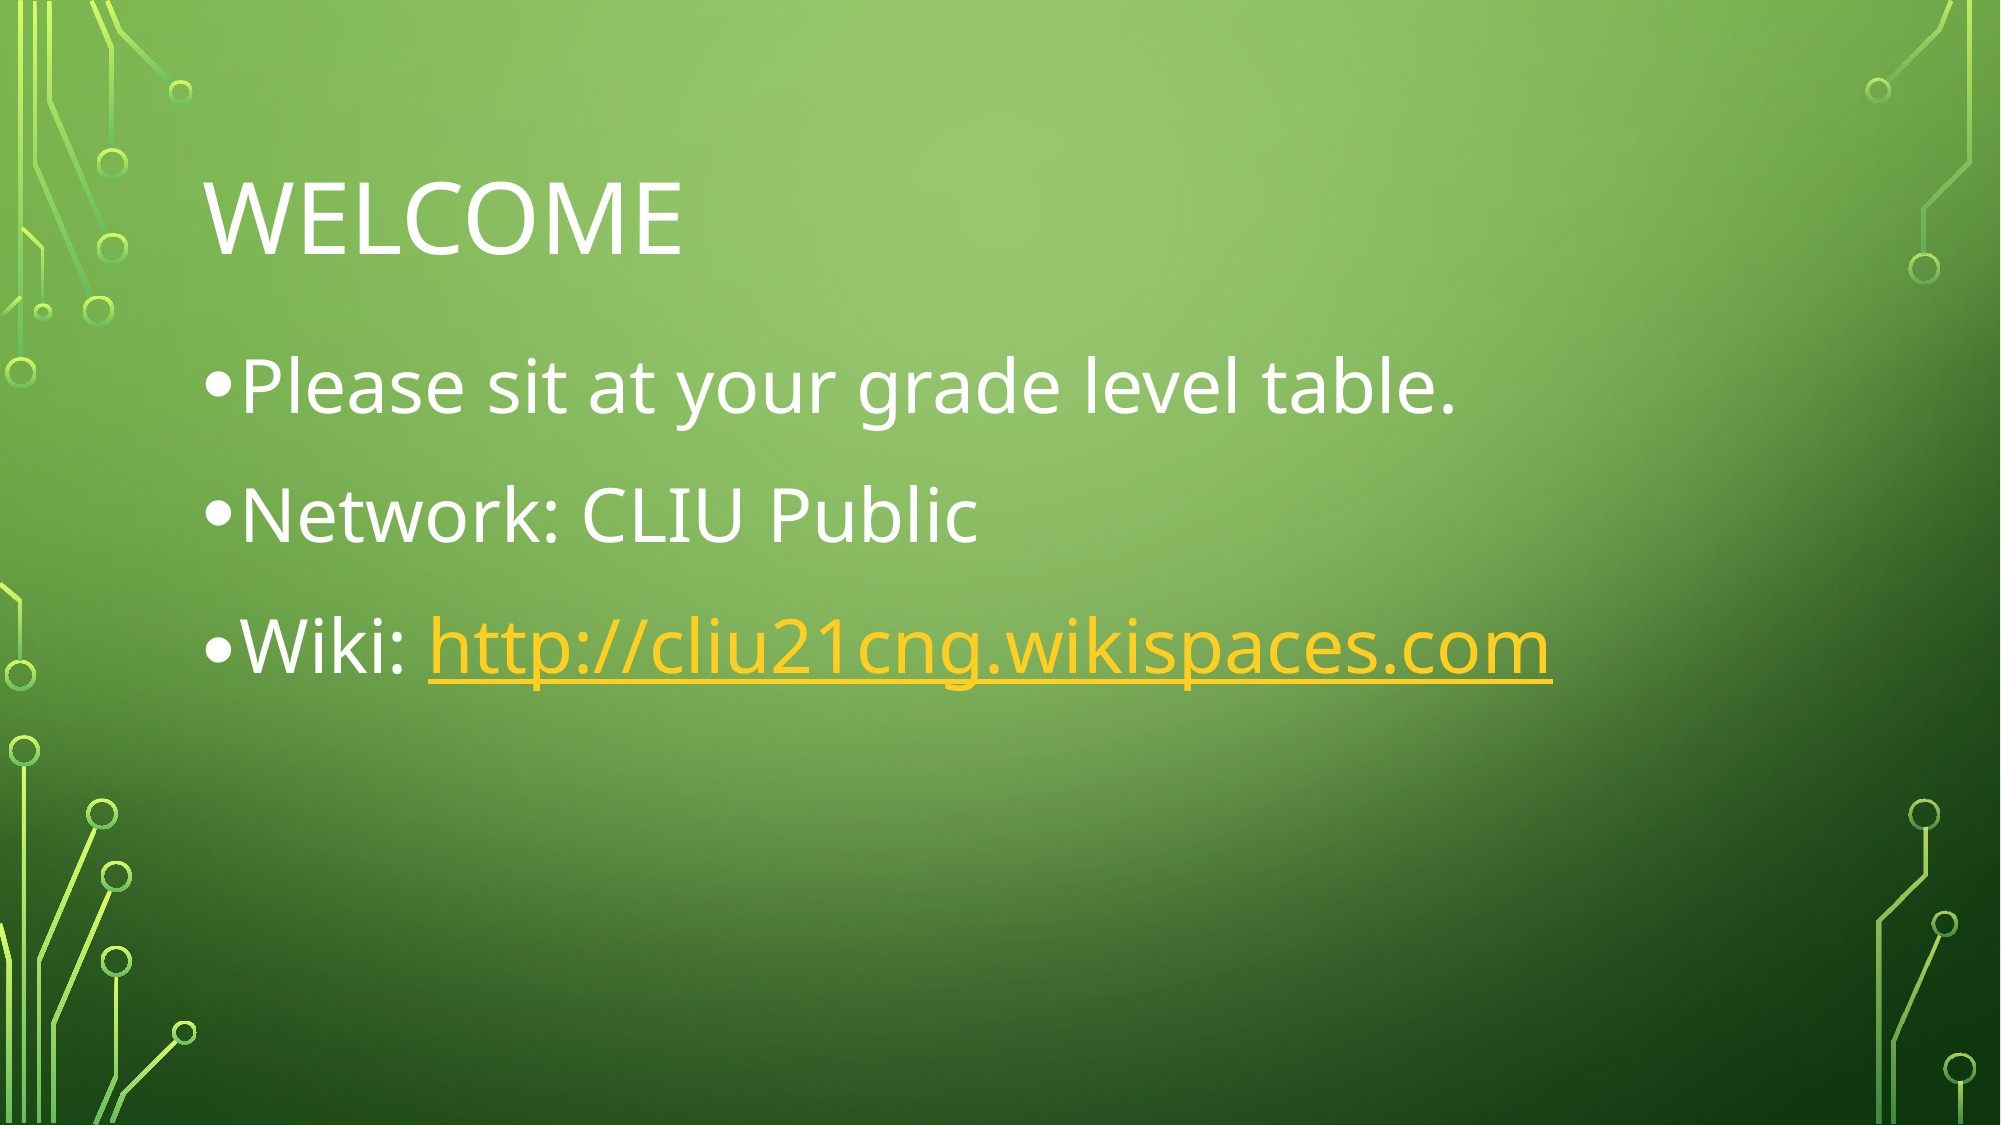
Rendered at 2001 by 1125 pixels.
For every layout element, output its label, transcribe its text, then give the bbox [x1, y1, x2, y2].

title welcome [187, 101, 1813, 312]
list Please sit at your grade level table. Network: CLIU Public Wiki: http://cliu21cng.wikispaces.com [187, 312, 1813, 1026]
